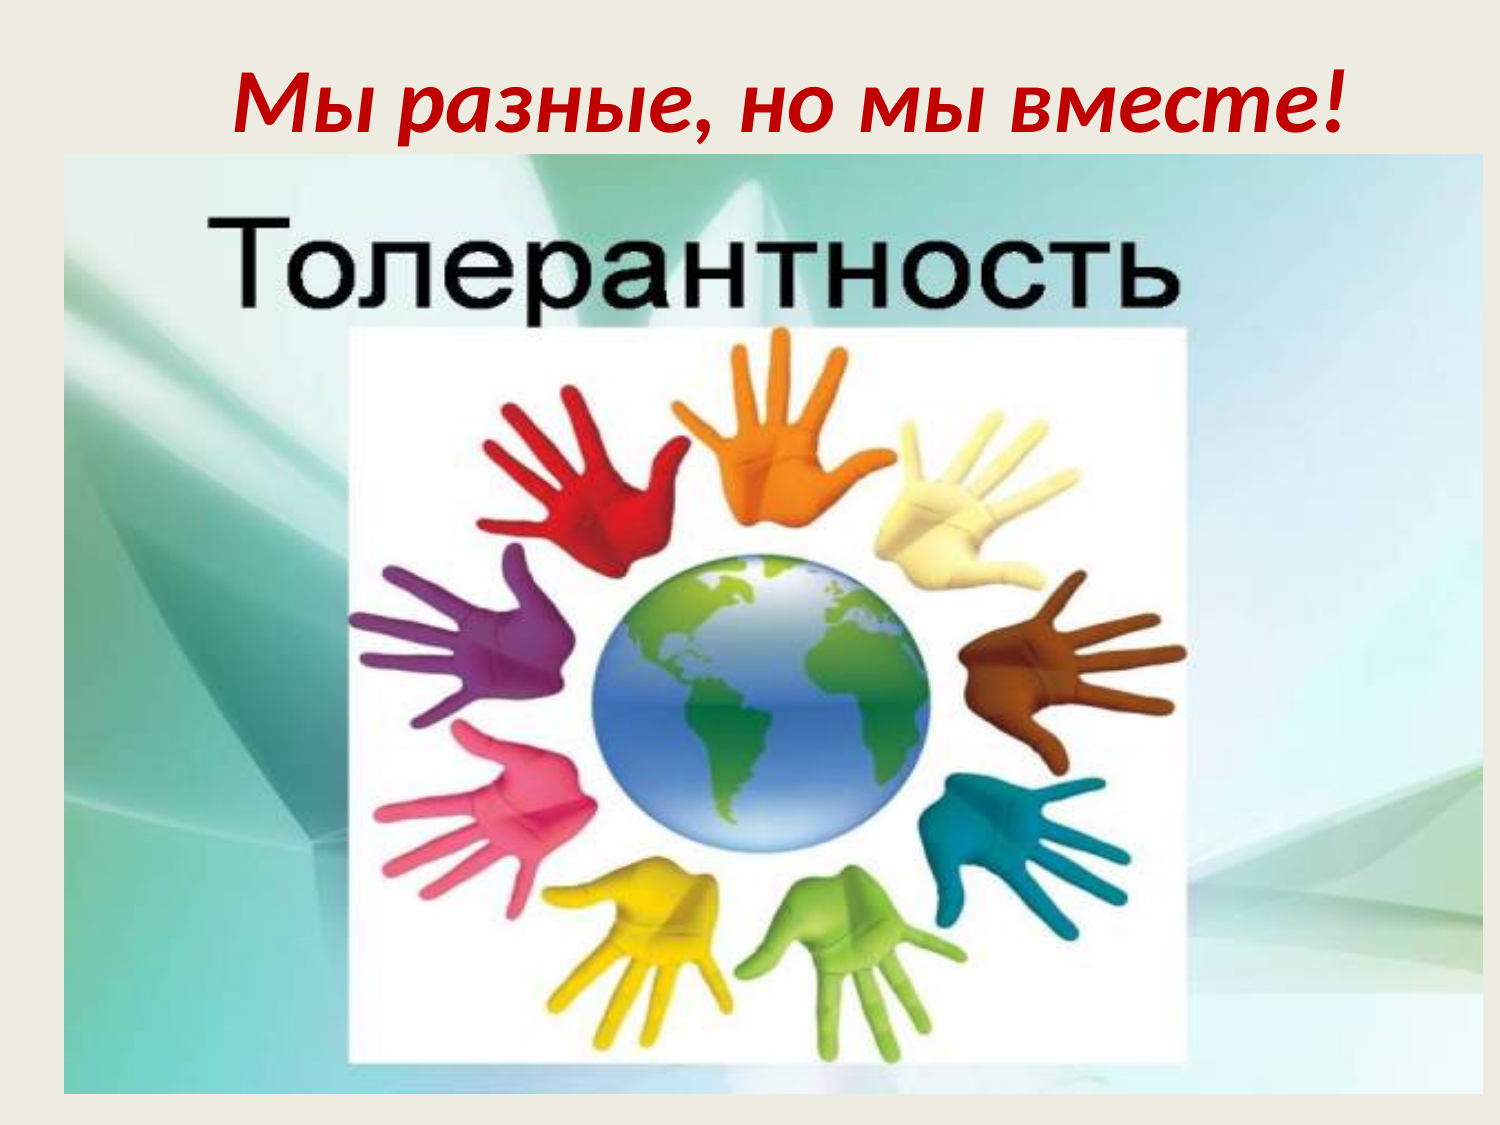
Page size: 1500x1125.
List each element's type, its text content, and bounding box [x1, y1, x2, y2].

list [64, 154, 1483, 1095]
title Мы разные, но мы вместе! [171, 30, 1412, 153]
